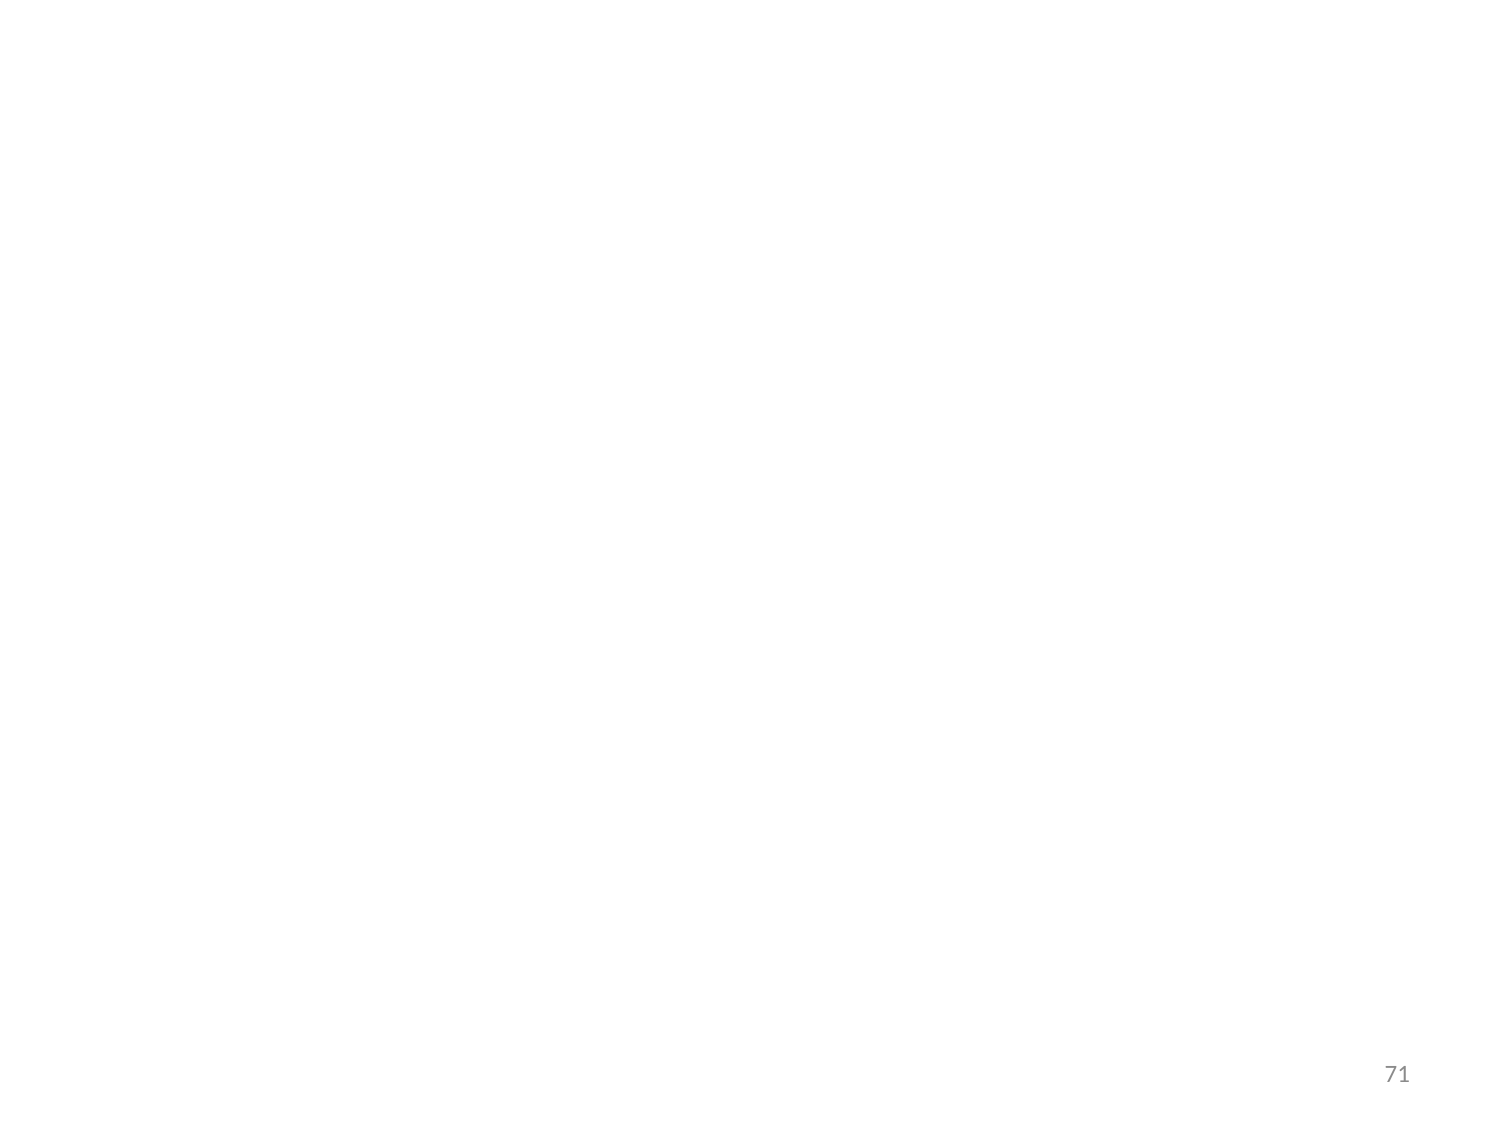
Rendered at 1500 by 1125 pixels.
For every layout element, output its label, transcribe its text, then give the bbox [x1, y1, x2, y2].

slide_number 71 [1074, 1042, 1425, 1103]
